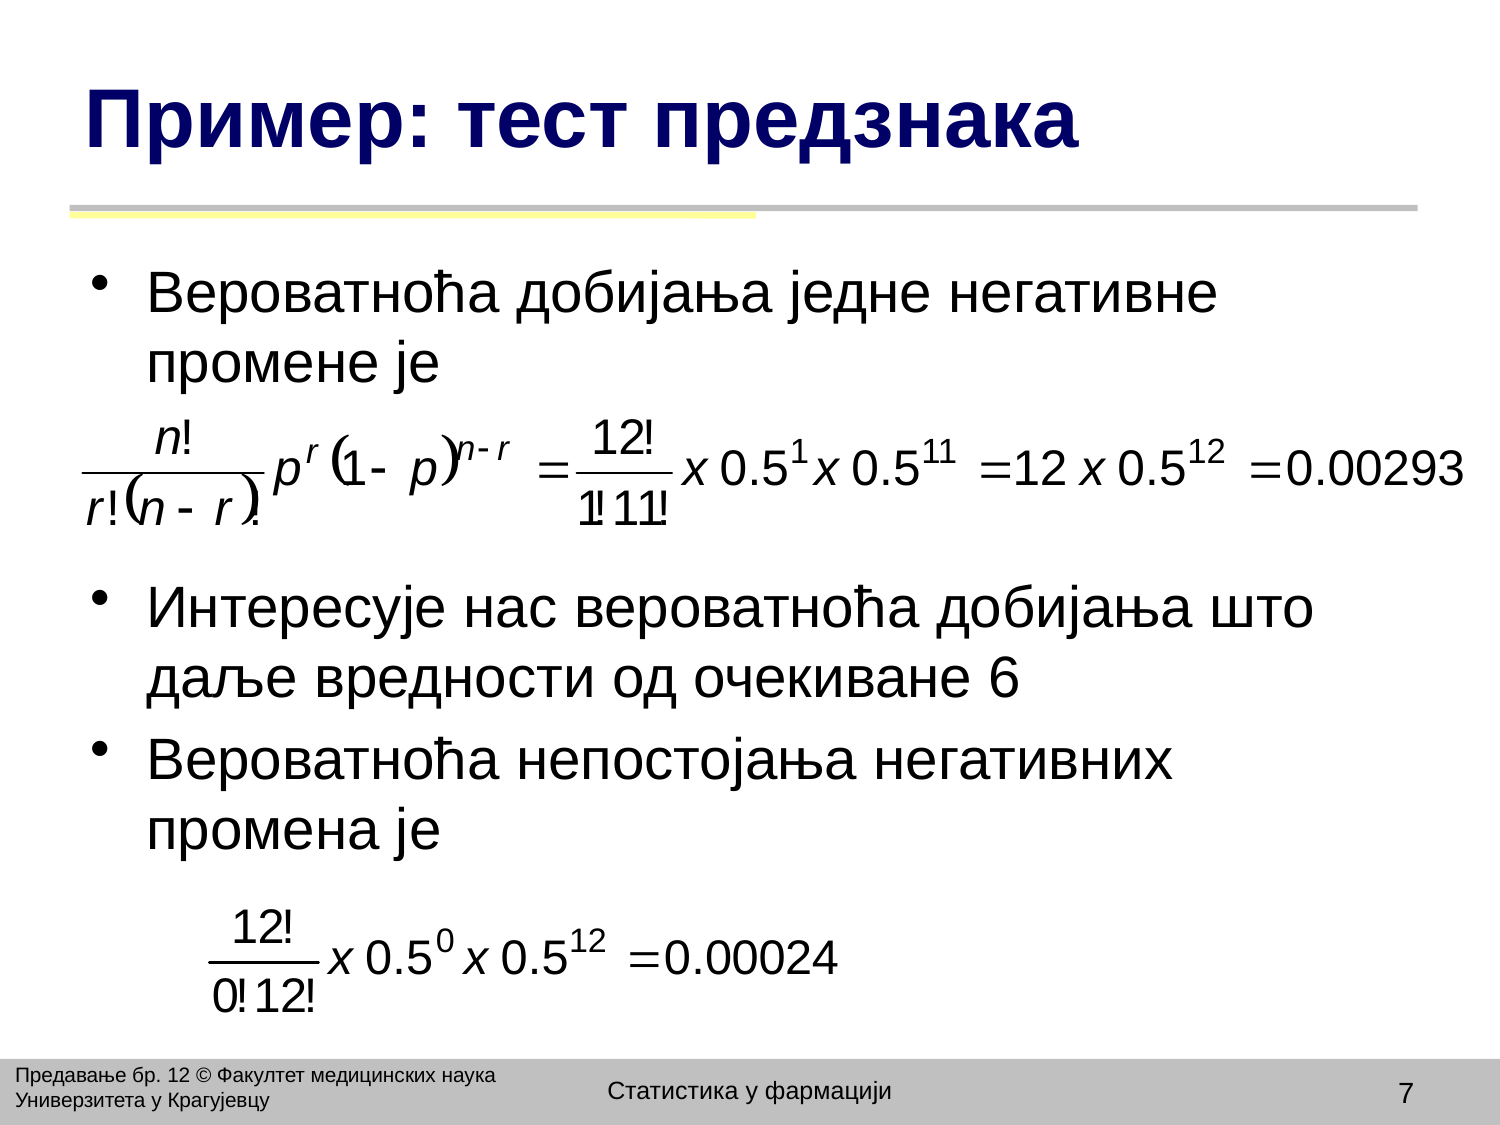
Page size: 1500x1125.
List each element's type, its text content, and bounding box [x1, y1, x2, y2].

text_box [72, 400, 1477, 547]
title Пример: тест предзнака [69, 19, 1426, 208]
list Вероватноћа добијања једне негативне промене је Интересује нас вероватноћа добијања што даље вредности од очекиване 6 Вероватноћа непостојања негативних промена је [74, 246, 1426, 398]
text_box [199, 891, 853, 1024]
slide_number Предавање бр. 12 © Факултет медицинских наука Универзитета у Крагујевцу [0, 1053, 621, 1108]
footer Статистика у фармацији [512, 1066, 988, 1125]
list Вероватноћа добијања једне негативне промене је Интересује нас вероватноћа добијања што даље вредности од очекиване 6 Вероватноћа непостојања негативних промена је [74, 554, 1426, 1023]
slide_number 7 [1079, 1066, 1430, 1125]
